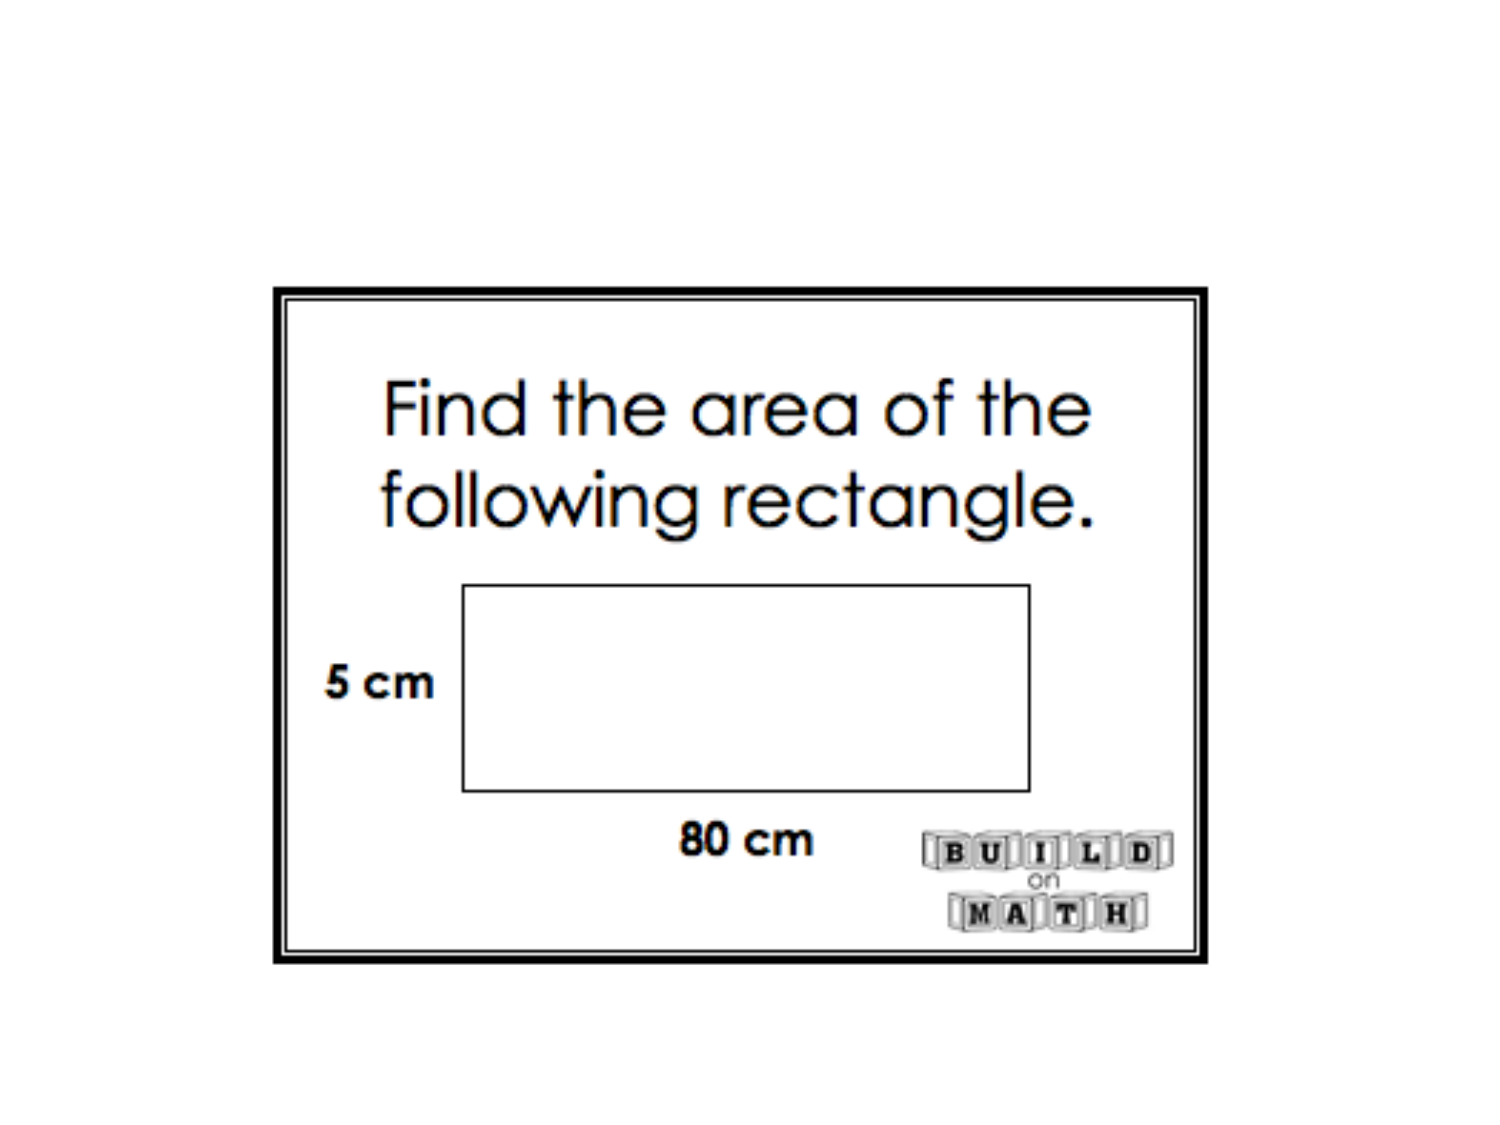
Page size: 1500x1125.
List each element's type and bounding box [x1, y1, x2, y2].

list [74, 262, 1426, 1006]
